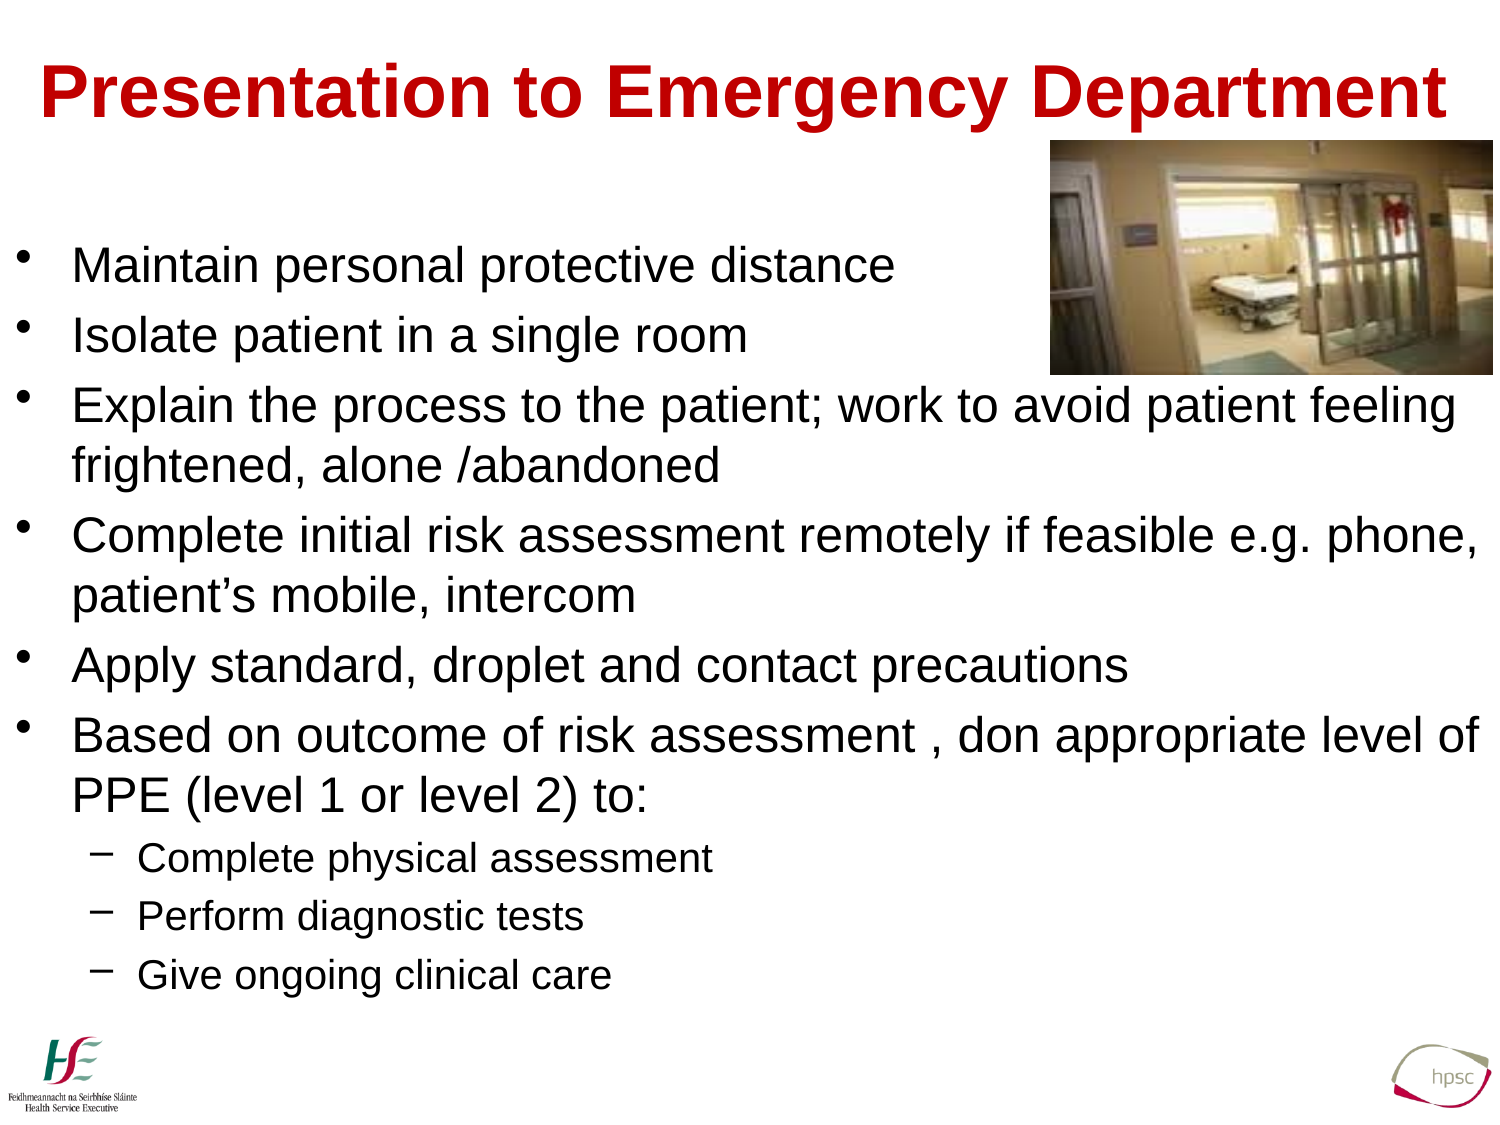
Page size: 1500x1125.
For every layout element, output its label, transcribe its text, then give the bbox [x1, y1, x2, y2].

picture [1049, 139, 1493, 376]
title Presentation to Emergency Department [12, 24, 1476, 151]
picture [1381, 1026, 1500, 1125]
list Maintain personal protective distance Isolate patient in a single room Explain the process to the patient; work to avoid patient feeling frightened, alone /abandoned Complete initial risk assessment remotely if feasible e.g. phone, patient’s mobile, intercom Apply standard, droplet and contact precautions Based on outcome of risk assessment , don appropriate level of PPE (level 1 or level 2) to: Complete physical assessment Perform diagnostic tests Give ongoing clinical care [0, 224, 1500, 938]
picture [0, 1029, 142, 1125]
